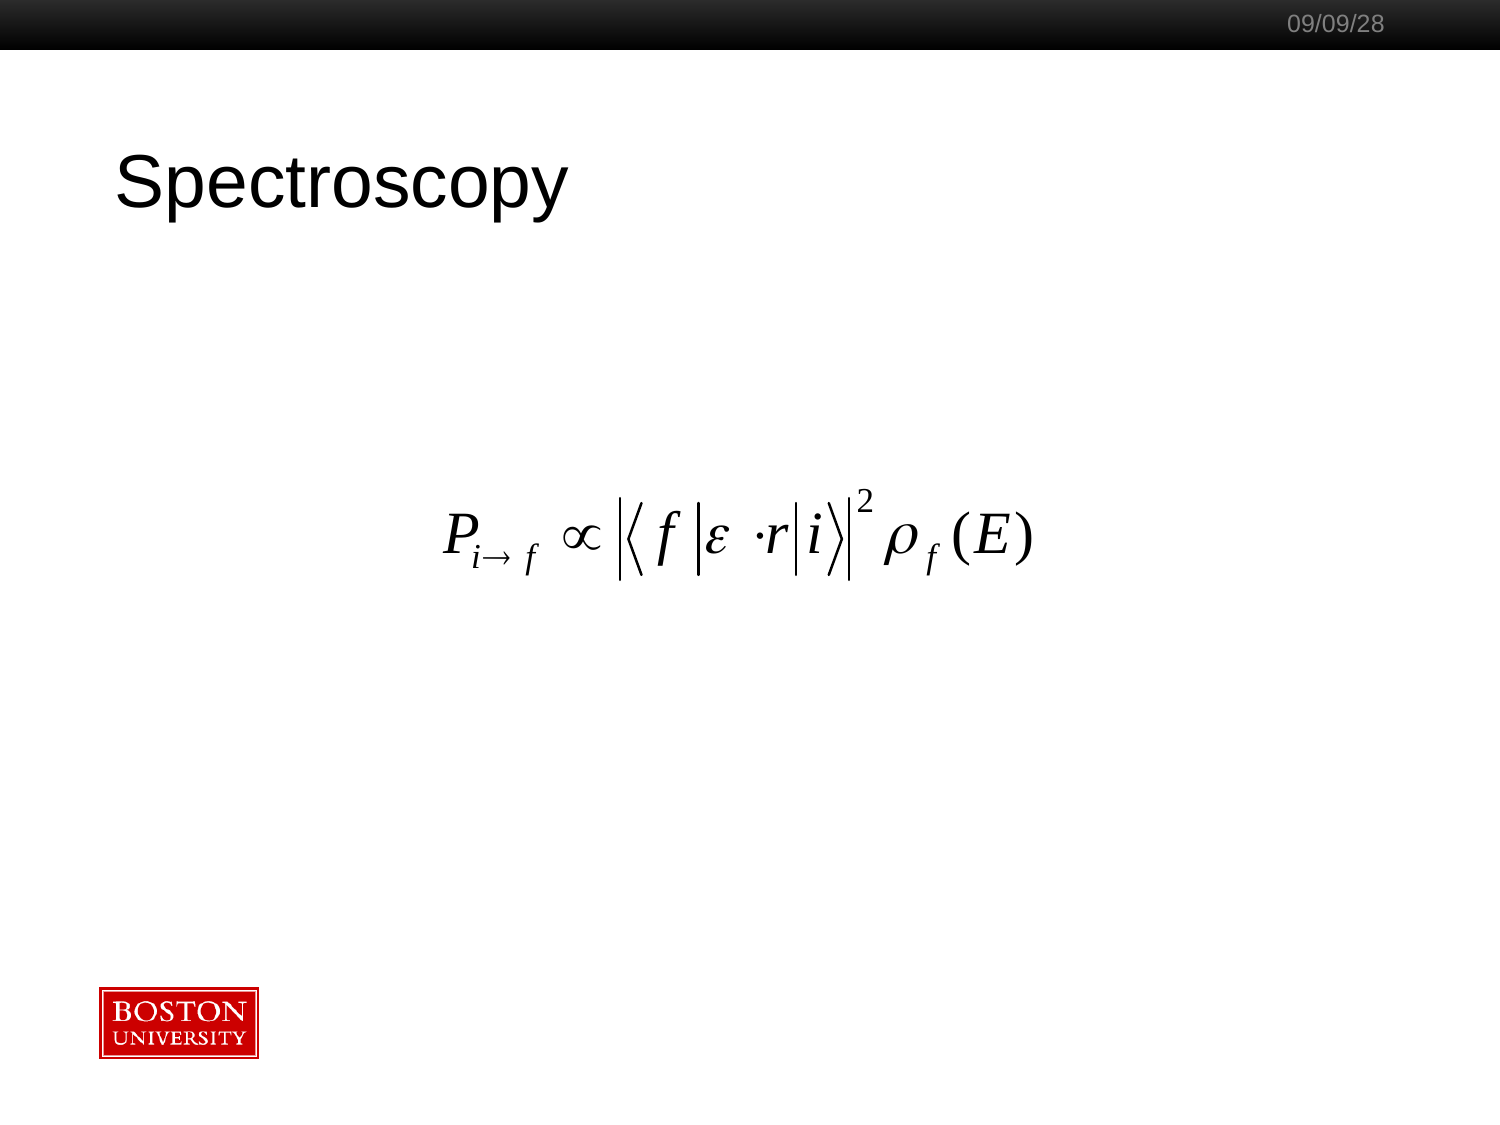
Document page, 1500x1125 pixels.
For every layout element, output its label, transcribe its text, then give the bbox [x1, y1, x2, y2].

title Spectroscopy [99, 124, 1401, 238]
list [432, 473, 1044, 595]
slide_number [1087, 0, 1401, 51]
picture [99, 987, 259, 1059]
